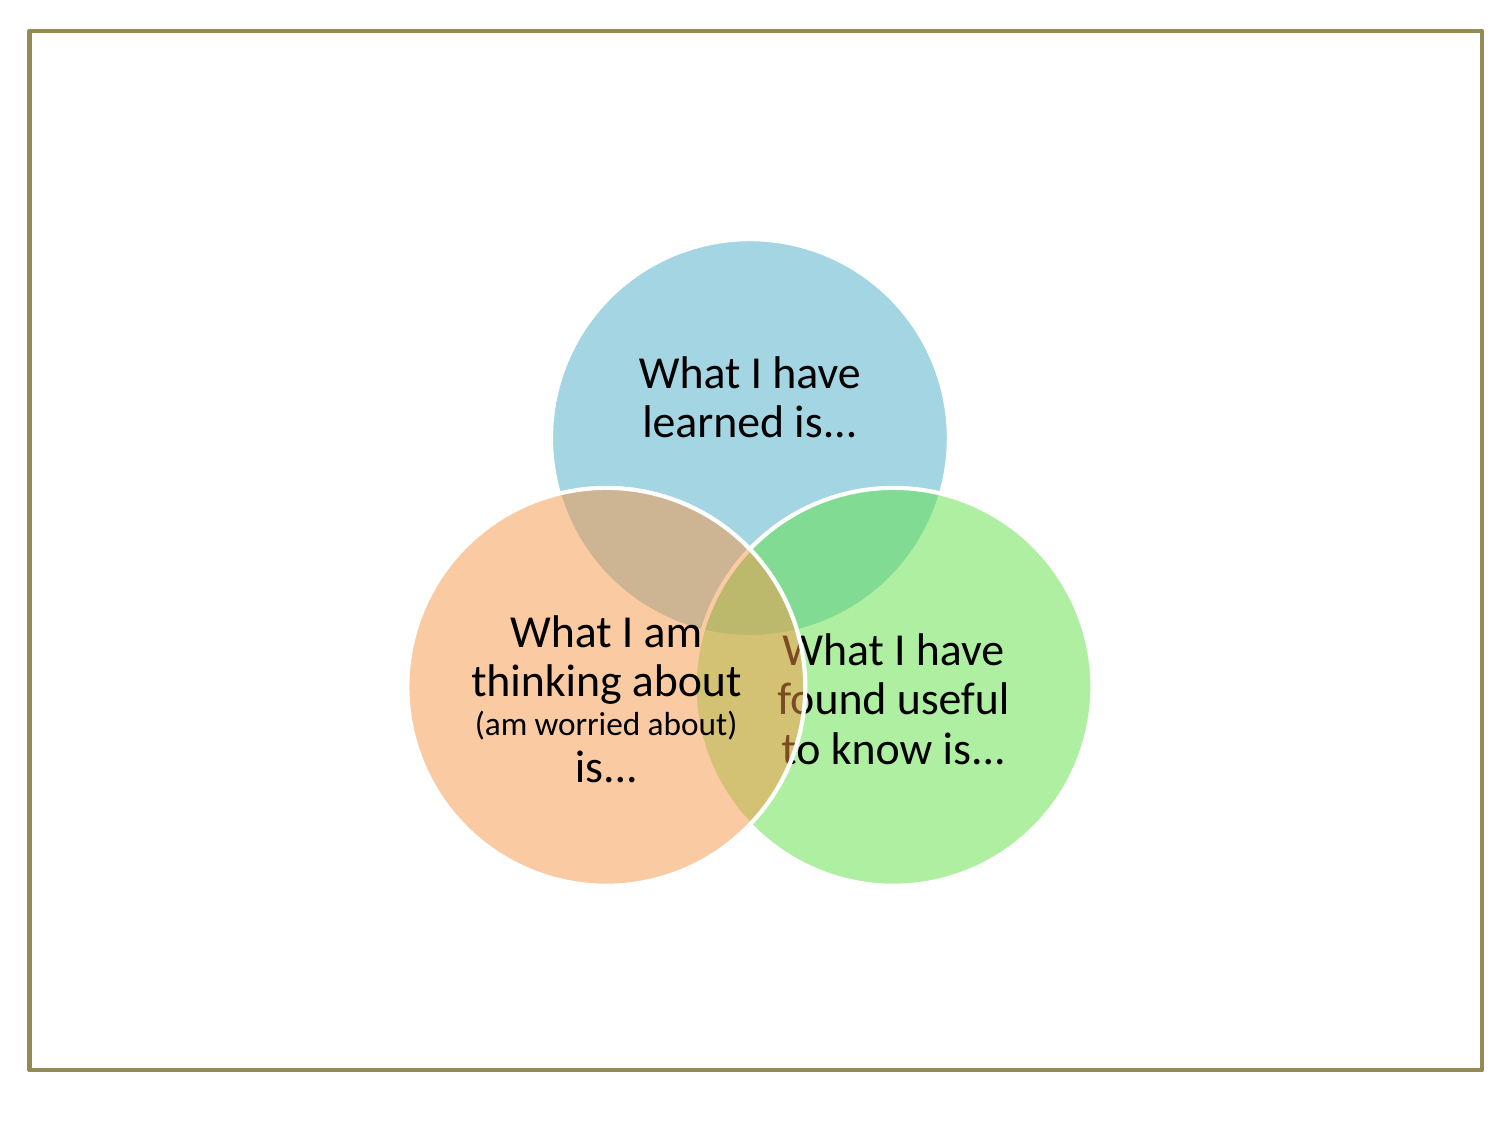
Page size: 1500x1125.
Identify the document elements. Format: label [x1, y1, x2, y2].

text_box [27, 29, 1484, 1072]
text_box [70, 219, 1430, 906]
